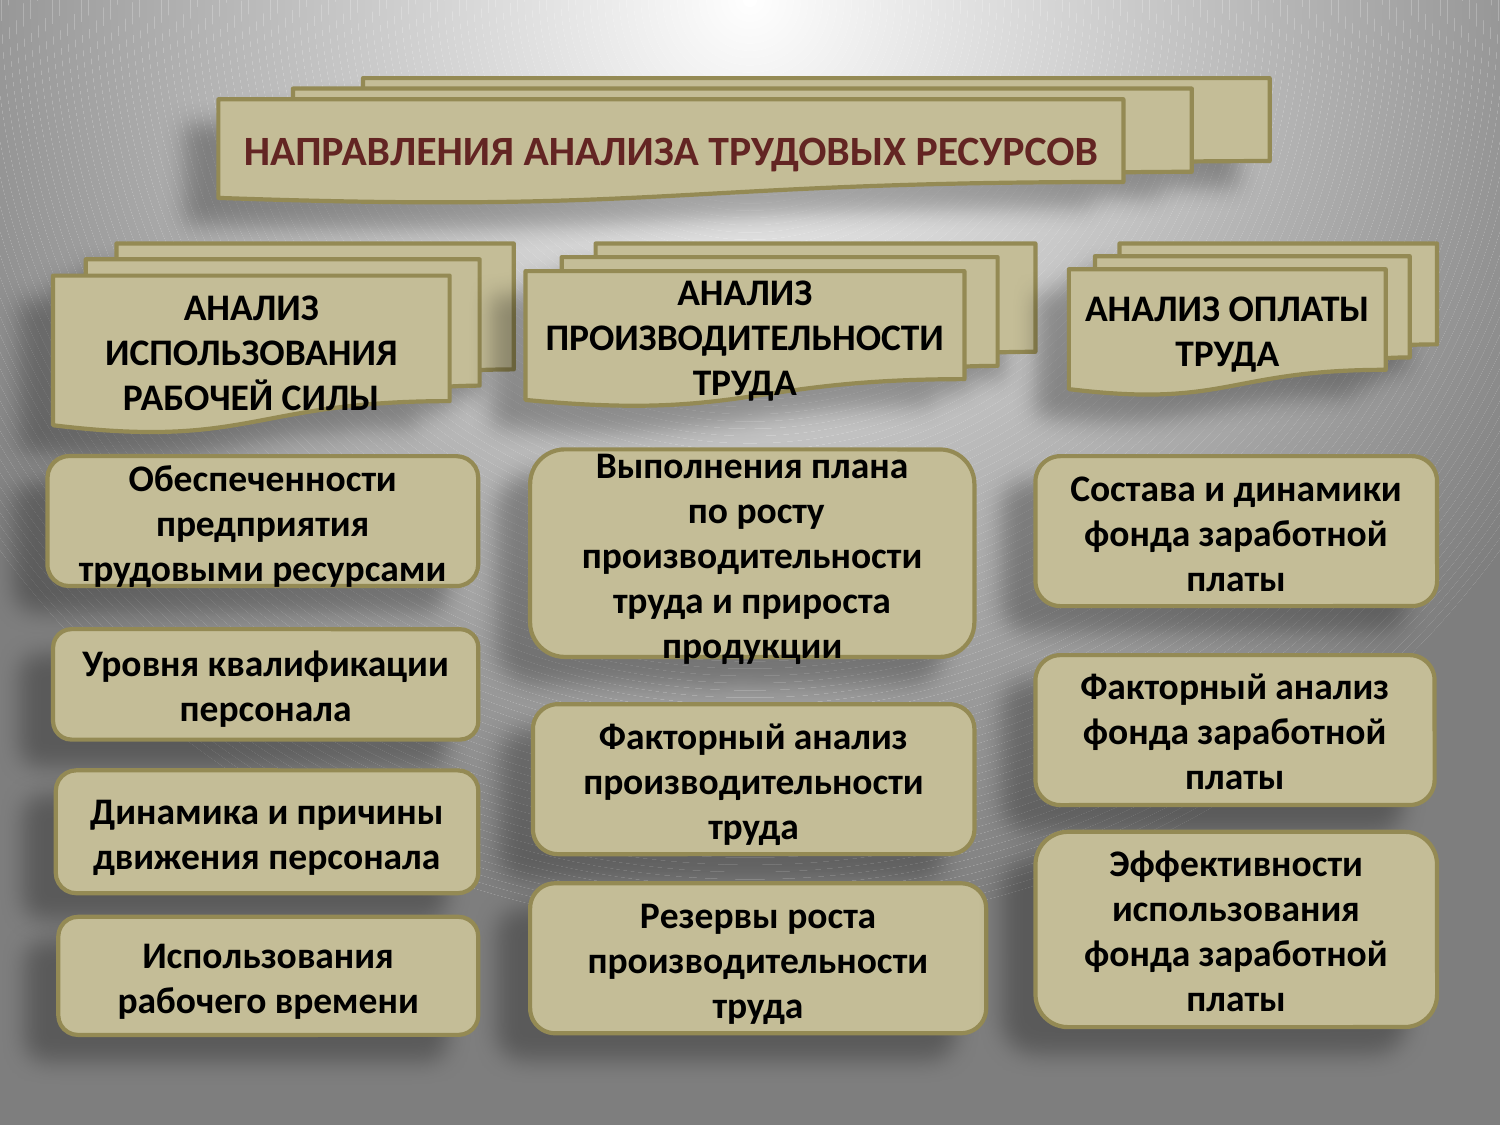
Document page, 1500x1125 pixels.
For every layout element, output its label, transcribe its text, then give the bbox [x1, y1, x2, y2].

text_box Резервы роста производительности труда [528, 881, 988, 1036]
text_box АНАЛИЗ ОПЛАТЫ ТРУДА [1066, 241, 1440, 397]
text_box Факторный анализ производительности труда [530, 702, 977, 857]
text_box Факторный анализ фонда заработной платы [1033, 653, 1437, 808]
text_box Выполнения плана по росту производительности труда и прироста продукции [527, 447, 977, 660]
text_box Динамика и причины движения персонала [53, 768, 481, 896]
text_box Эффективности использования фонда заработной платы [1033, 829, 1440, 1030]
text_box Состава и динамики фонда заработной платы [1033, 454, 1440, 609]
text_box АНАЛИЗ ПРОИЗВОДИТЕЛЬНОСТИ ТРУДА [523, 241, 1038, 408]
text_box НАПРАВЛЕНИЯ АНАЛИЗА ТРУДОВЫХ РЕСУРСОВ [216, 76, 1272, 205]
text_box АНАЛИЗ ИСПОЛЬЗОВАНИЯ РАБОЧЕЙ СИЛЫ [50, 241, 516, 435]
text_box Обеспеченности предприятия трудовыми ресурсами [45, 453, 481, 589]
text_box Использования рабочего времени [56, 914, 481, 1038]
text_box Уровня квалификации персонала [50, 627, 481, 742]
